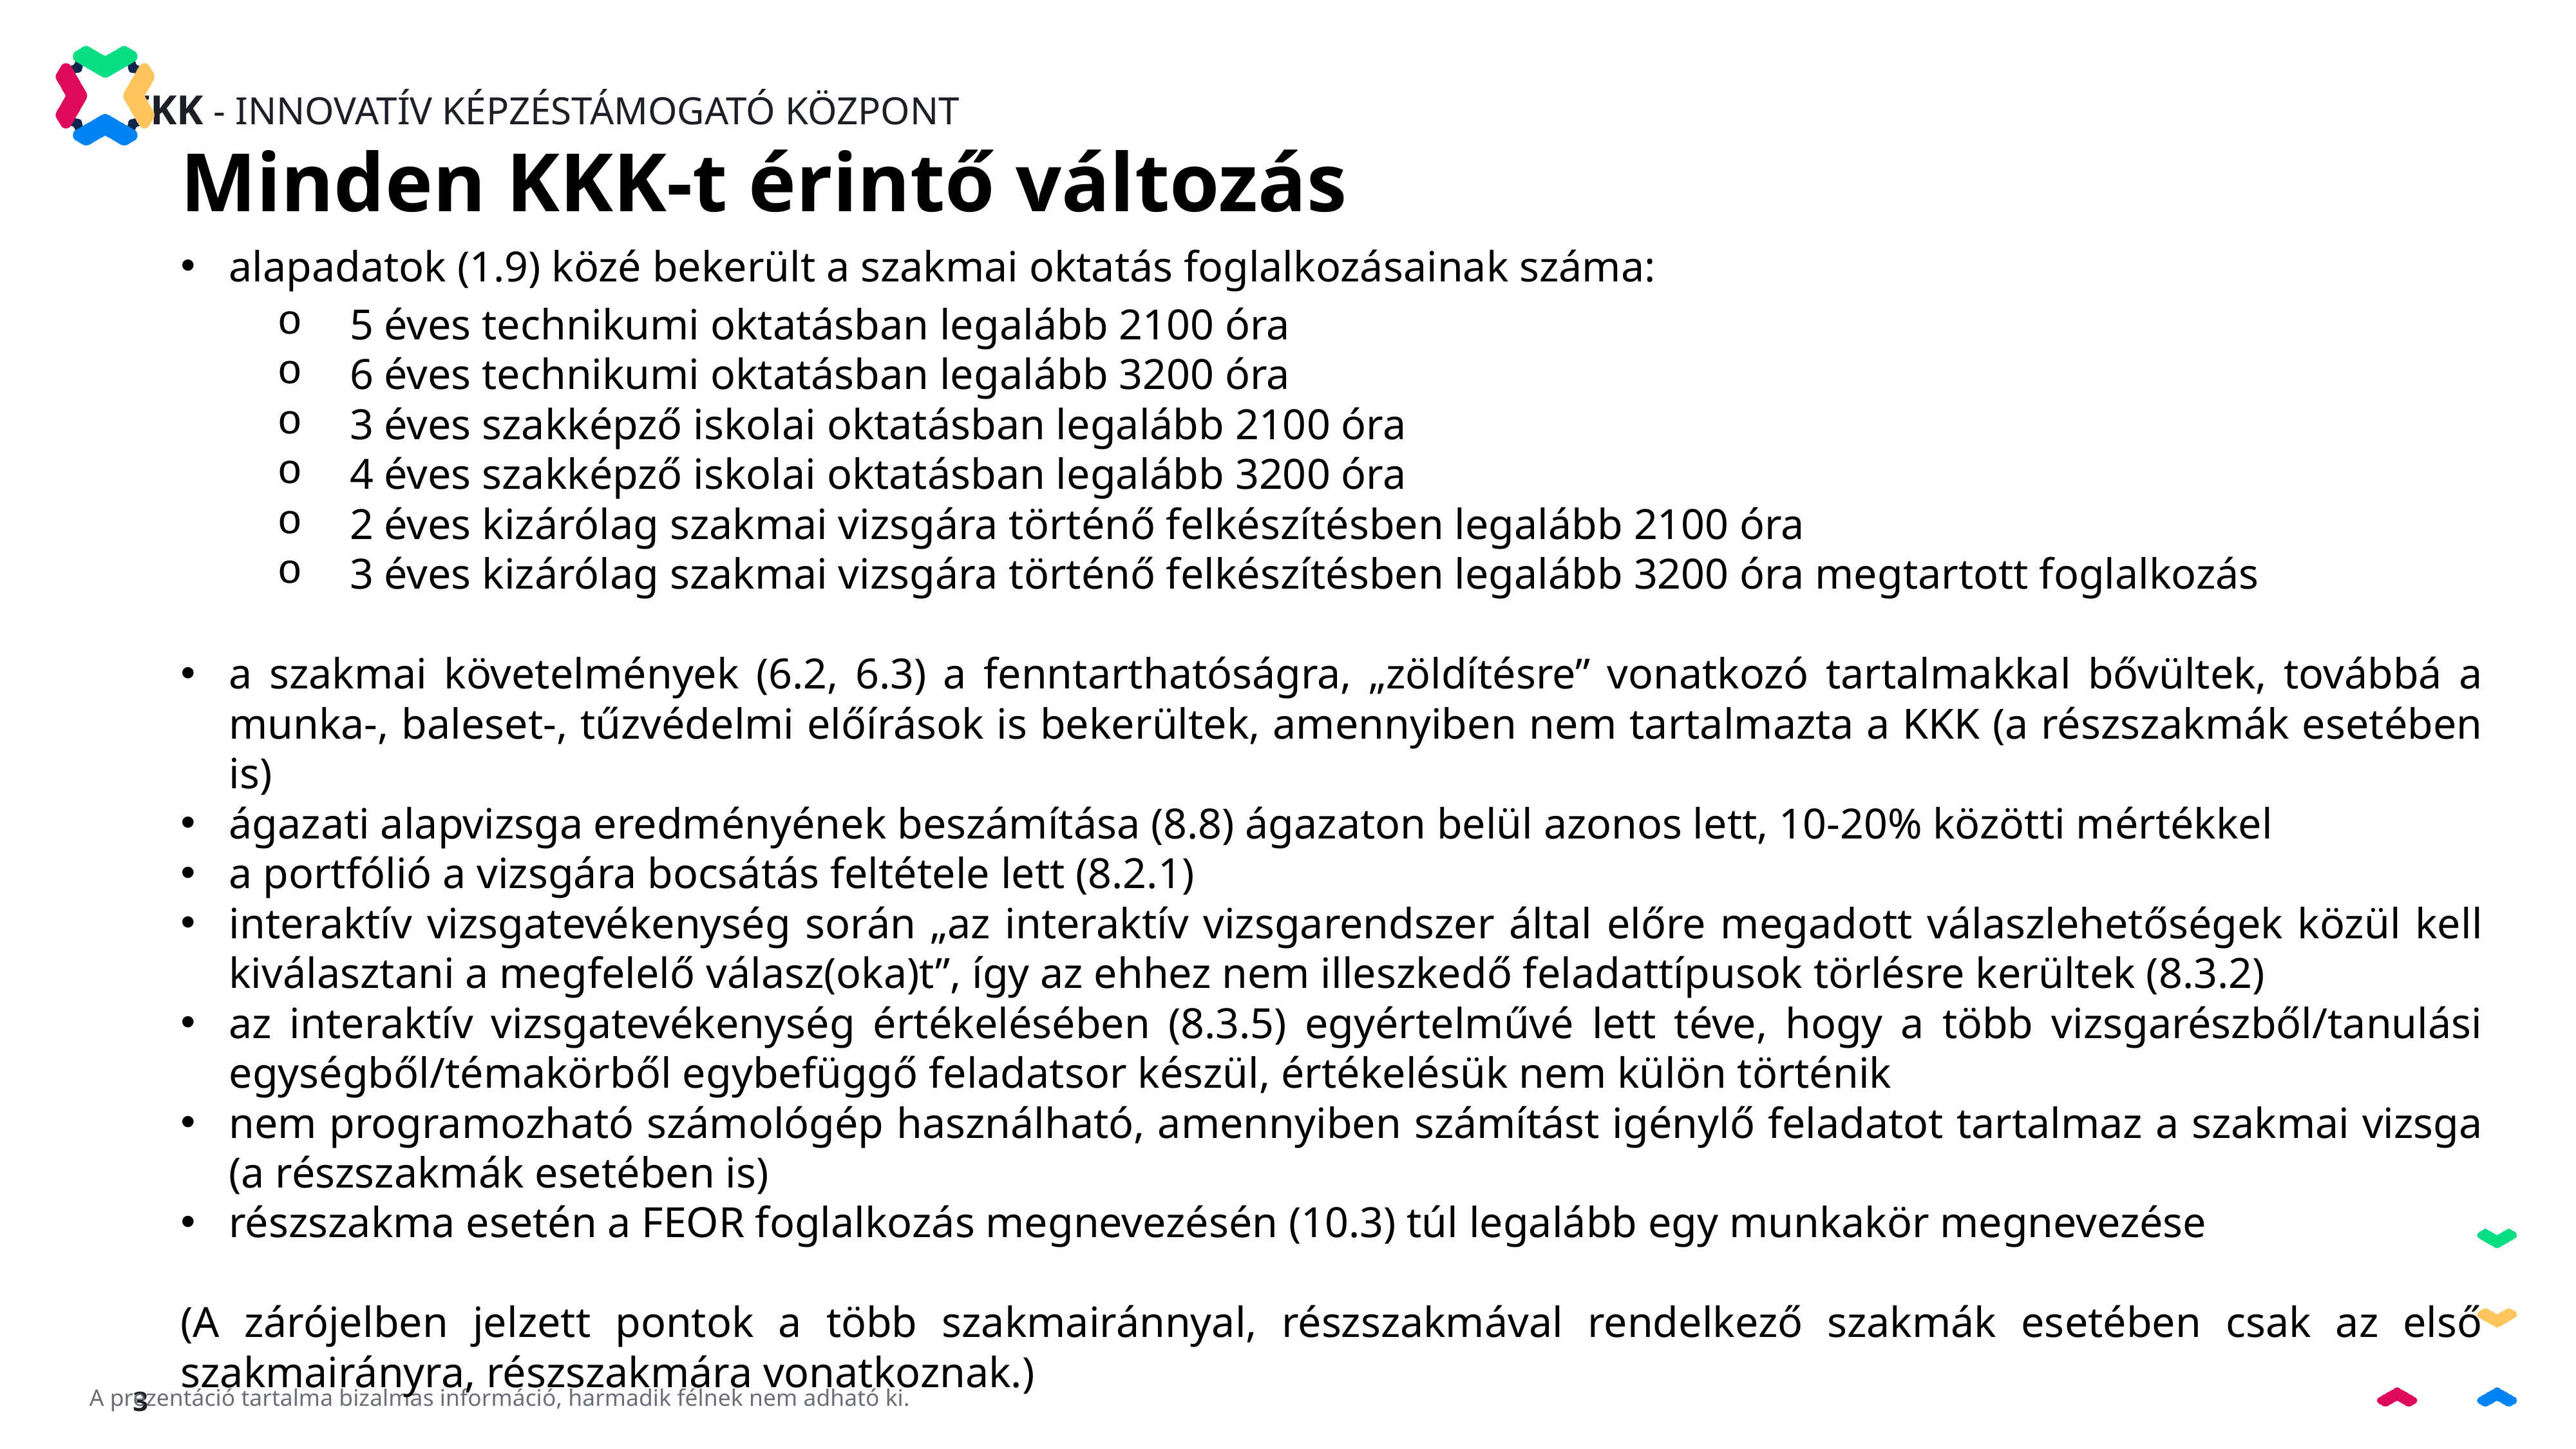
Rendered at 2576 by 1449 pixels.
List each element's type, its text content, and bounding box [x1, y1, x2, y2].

list alapadatok (1.9) közé bekerült a szakmai oktatás foglalkozásainak száma: 5 éves technikumi oktatásban legalább 2100 óra 6 éves technikumi oktatásban legalább 3200 óra 3 éves szakképző iskolai oktatásban legalább 2100 óra 4 éves szakképző iskolai oktatásban legalább 3200 óra 2 éves kizárólag szakmai vizsgára történő felkészítésben legalább 2100 óra 3 éves kizárólag szakmai vizsgára történő felkészítésben legalább 3200 óra megtartott foglalkozás a szakmai követelmények (6.2, 6.3) a fenntarthatóságra, „zöldítésre” vonatkozó tartalmakkal bővültek, továbbá a munka-, baleset-, tűzvédelmi előírások is bekerültek, amennyiben nem tartalmazta a KKK (a részszakmák esetében is) ágazati alapvizsga eredményének beszámítása (8.8) ágazaton belül azonos lett, 10-20% közötti mértékkel a portfólió a vizsgára bocsátás feltétele lett (8.2.1) interaktív vizsgatevékenység során „az interaktív vizsgarendszer által előre megadott válaszlehetőségek közül kell kiválasztani a megfelelő válasz(oka)t”, így az ehhez nem illeszkedő feladattípusok törlésre kerültek (8.3.2) az interaktív vizsgatevékenység értékelésében (8.3.5) egyértelművé lett téve, hogy a több vizsgarészből/tanulási egységből/témakörből egybefüggő feladatsor készül, értékelésük nem külön történik nem programozható számológép használható, amennyiben számítást igénylő feladatot tartalmaz a szakmai vizsga (a részszakmák esetében is) részszakma esetén a FEOR foglalkozás megnevezésén (10.3) túl legalább egy munkakör megnevezése (A zárójelben jelzett pontok a több szakmairánnyal, részszakmával rendelkező szakmák esetében csak az első szakmairányra, részszakmára vonatkoznak.) [180, 240, 2484, 1340]
list Minden KKK-t érintő változás [180, 131, 2504, 204]
picture [55, 46, 155, 146]
picture [2377, 1229, 2517, 1406]
